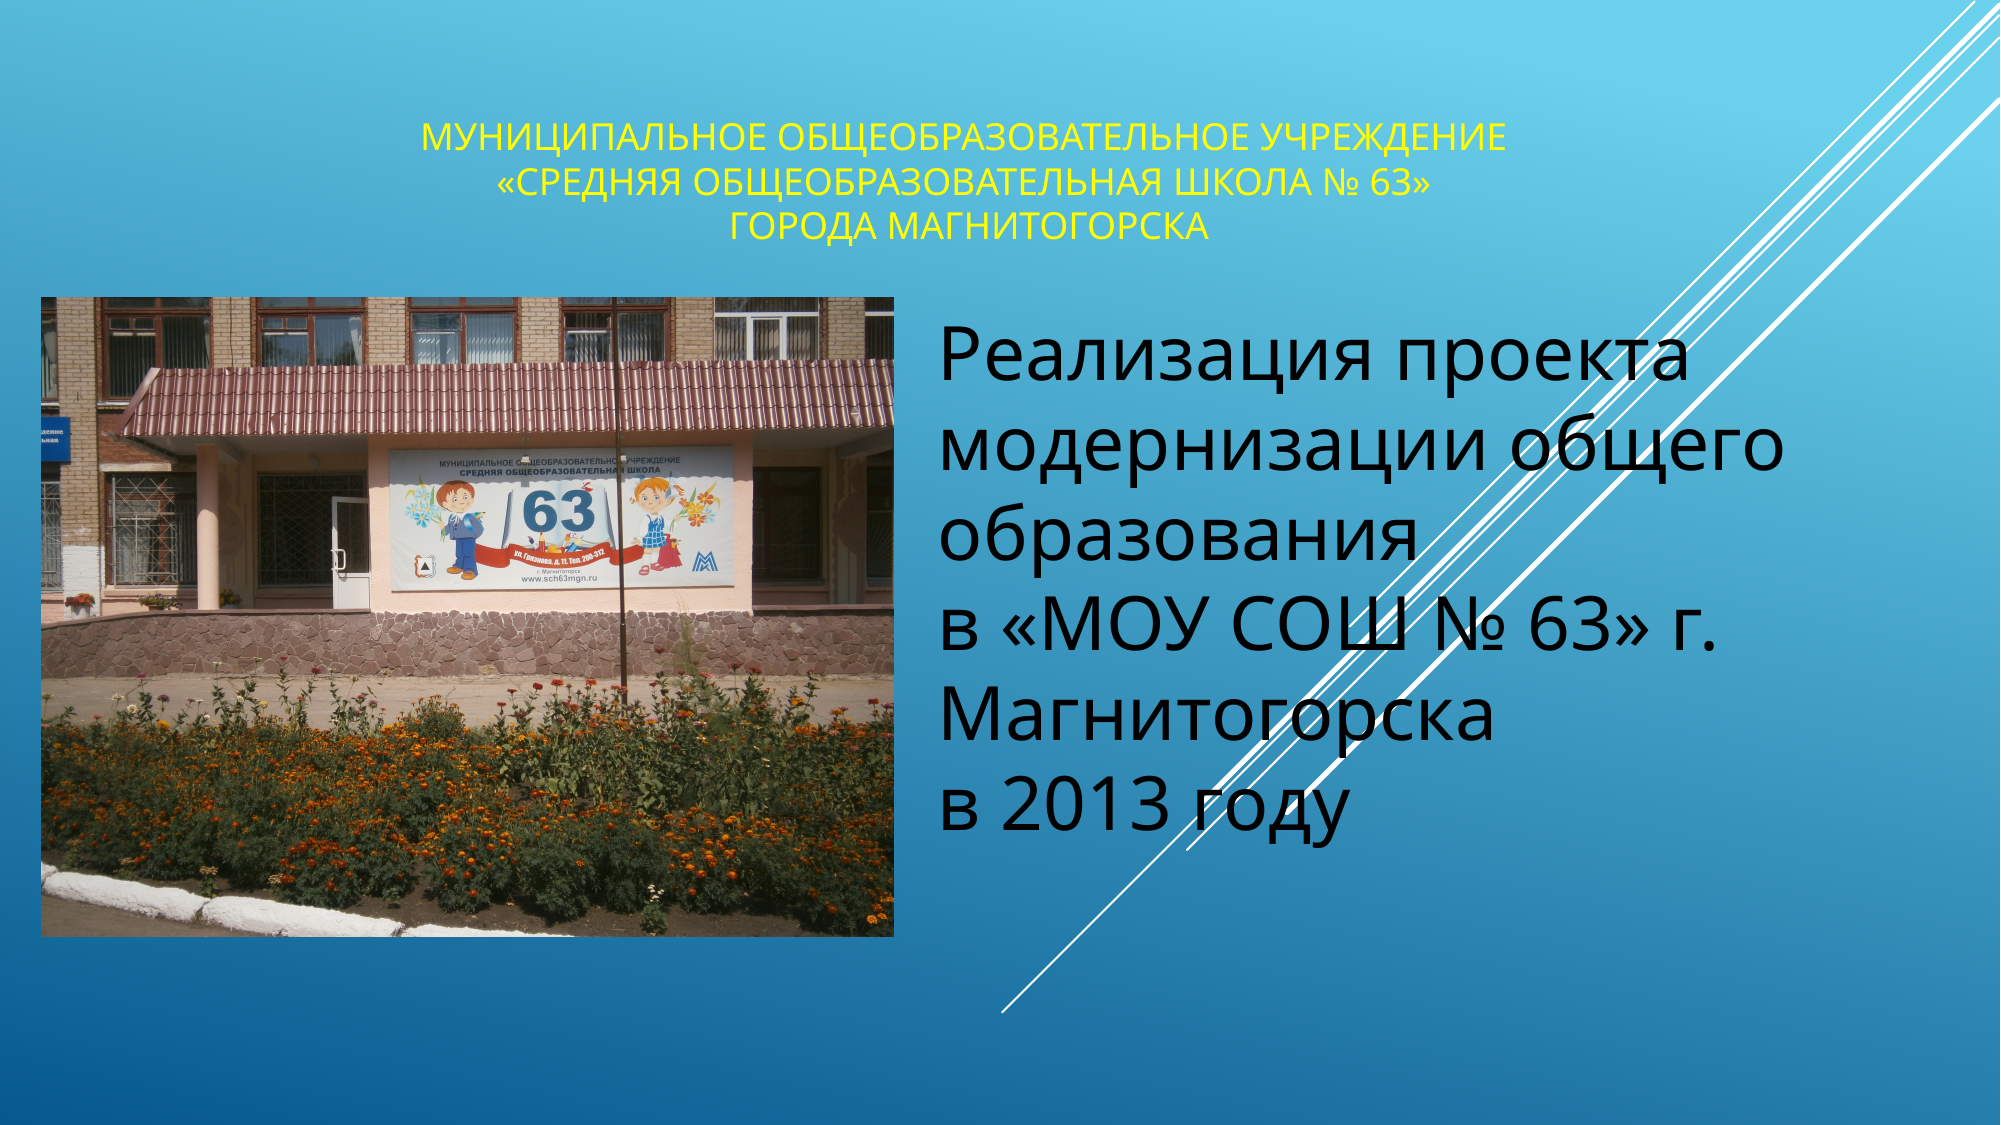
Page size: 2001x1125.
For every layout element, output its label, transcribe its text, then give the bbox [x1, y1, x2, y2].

picture [40, 297, 894, 938]
subtitle Реализация проекта модернизации общего образования в «МОУ СОШ № 63» г. Магнитогорска в 2013 году [922, 297, 1913, 981]
title Муниципальное общеобразовательное учреждение «Средняя общеобразовательная школа № 63» города Магнитогорска [84, 103, 1854, 255]
